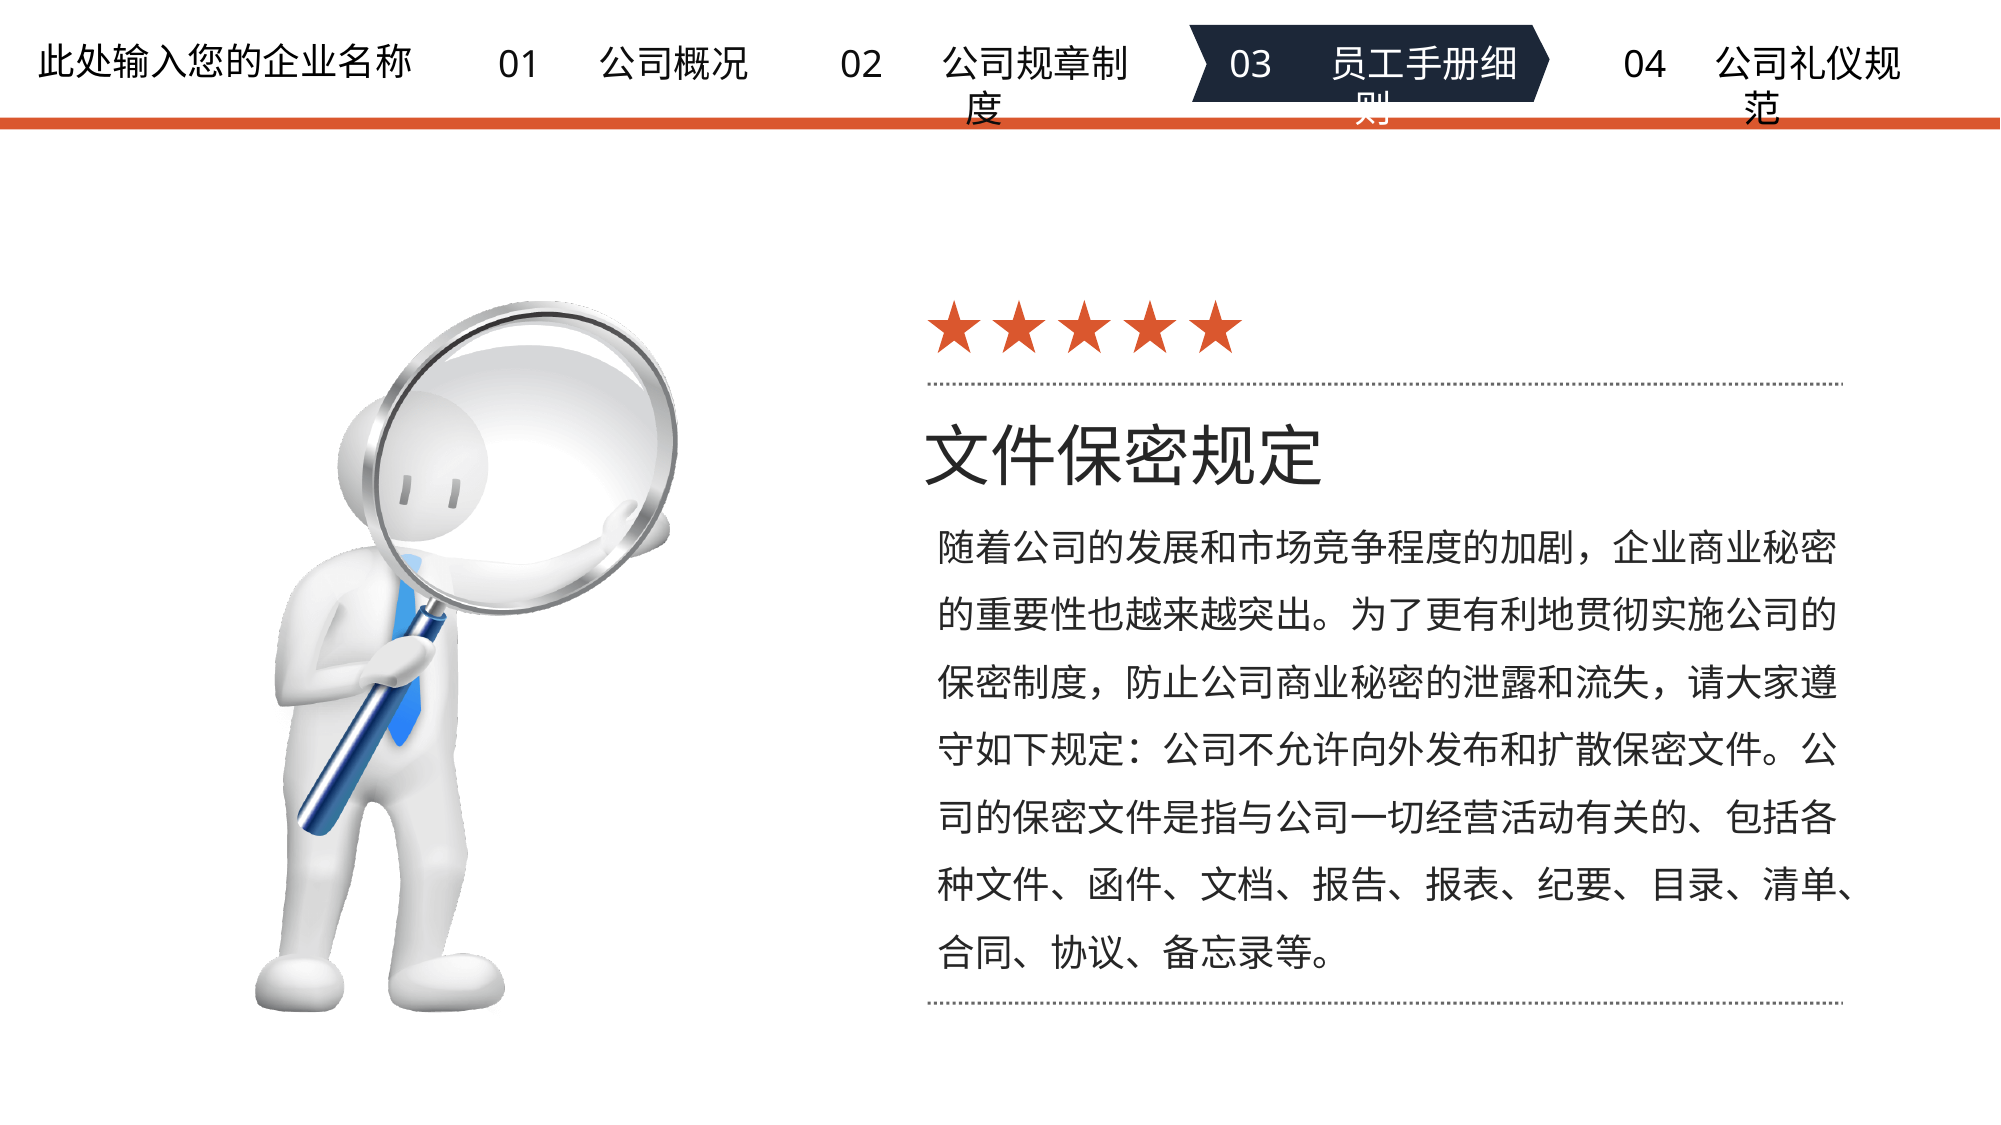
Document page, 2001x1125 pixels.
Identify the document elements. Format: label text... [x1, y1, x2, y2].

text_box [1932, 117, 2000, 130]
text_box [1187, 23, 1537, 61]
text_box 此处输入您的企业名称 [17, 30, 432, 91]
text_box 04 公司礼仪规范 [1593, 32, 1932, 138]
text_box [989, 296, 1049, 356]
text_box [1185, 296, 1246, 356]
text_box [1543, 117, 1593, 130]
text_box [1154, 117, 1204, 130]
text_box [0, 117, 815, 130]
text_box 随着公司的发展和市场竞争程度的加剧，企业商业秘密的重要性也越来越突出。为了更有利地贯彻实施公司的保密制度，防止公司商业秘密的泄露和流失，请大家遵守如下规定：公司不允许向外发布和扩散保密文件。公司的保密文件是指与公司一切经营活动有关的、包括各种文件、函件、文档、报告、报表、纪要、目录、清单、合同、协议、备忘录等。 [923, 494, 1882, 982]
text_box [924, 296, 984, 356]
text_box 文件保密规定 [908, 406, 1586, 502]
text_box 02 公司规章制度 [815, 32, 1154, 138]
text_box 01 公司概况 [482, 32, 765, 93]
text_box [1120, 296, 1180, 356]
text_box [1543, 43, 1551, 80]
text_box [1054, 296, 1114, 356]
text_box 03 员工手册细则 [1204, 32, 1543, 138]
text_box [1190, 68, 1204, 103]
picture [220, 252, 705, 1051]
